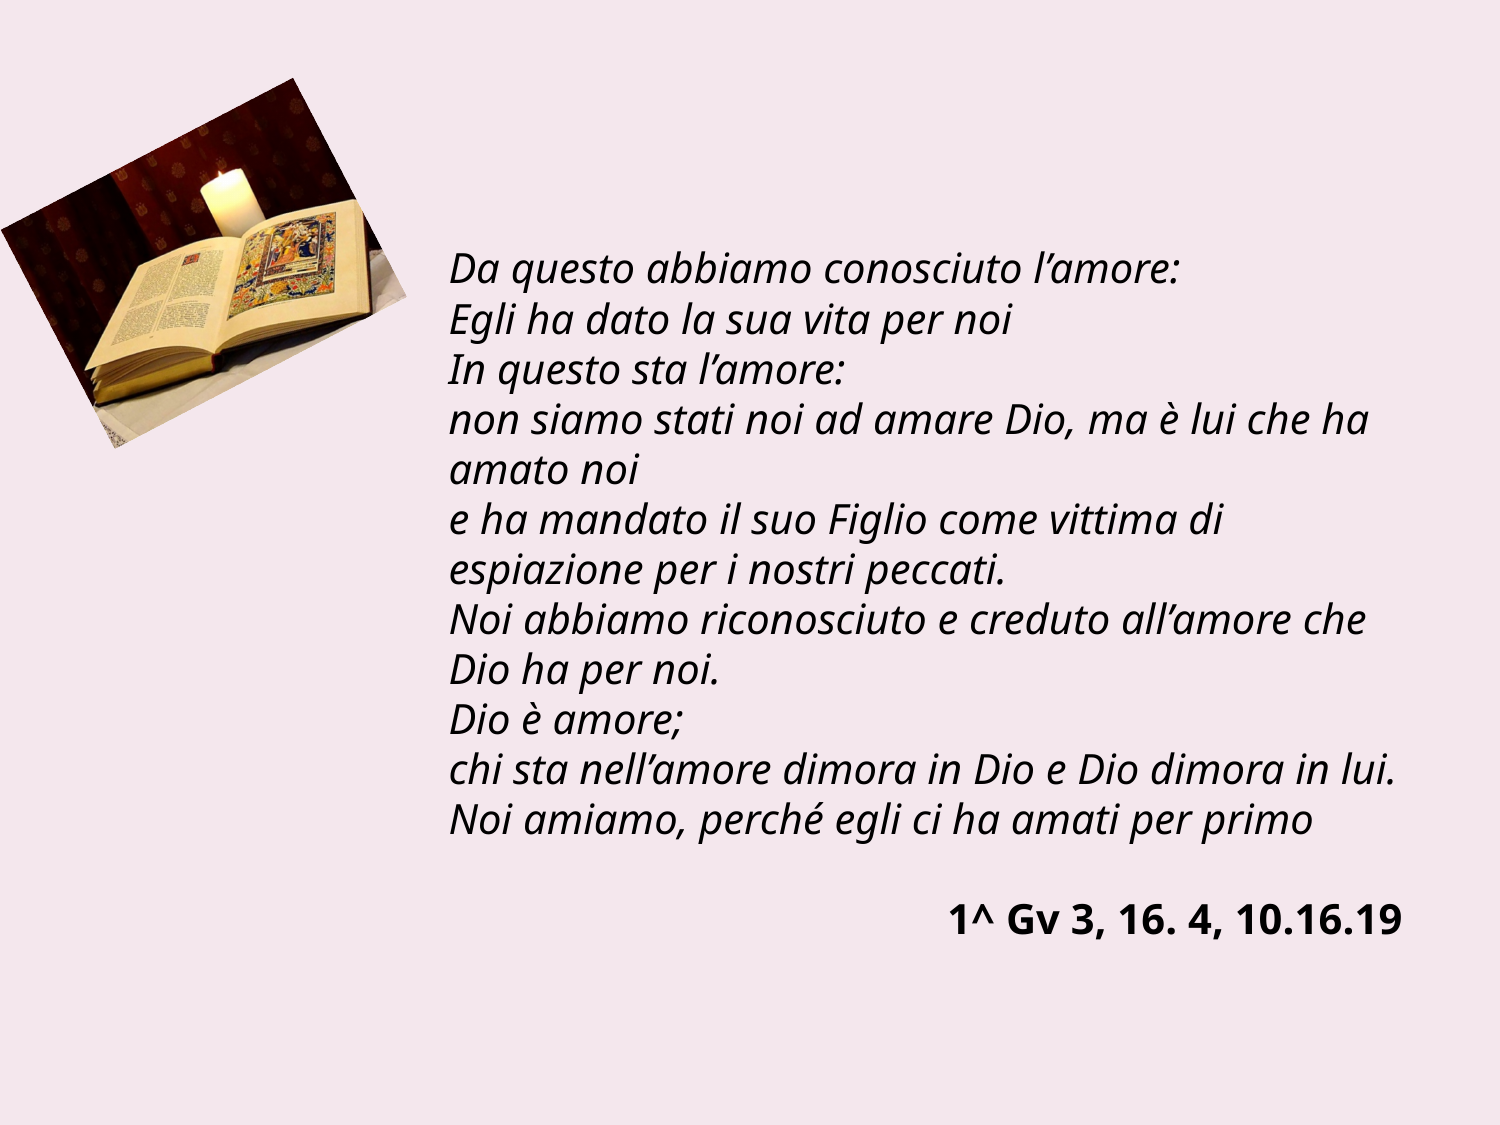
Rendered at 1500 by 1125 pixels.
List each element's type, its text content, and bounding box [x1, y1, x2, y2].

picture [1, 78, 406, 448]
text_box Da questo abbiamo conosciuto l’amore: Egli ha dato la sua vita per noi In questo sta l’amore: non siamo stati noi ad amare Dio, ma è lui che ha amato noi e ha mandato il suo Figlio come vittima di espiazione per i nostri peccati. Noi abbiamo riconosciuto e creduto all’amore che Dio ha per noi. Dio è amore; chi sta nell’amore dimora in Dio e Dio dimora in lui. Noi amiamo, perché egli ci ha amati per primo 1^ Gv 3, 16. 4, 10.16.19 [433, 194, 1418, 1046]
